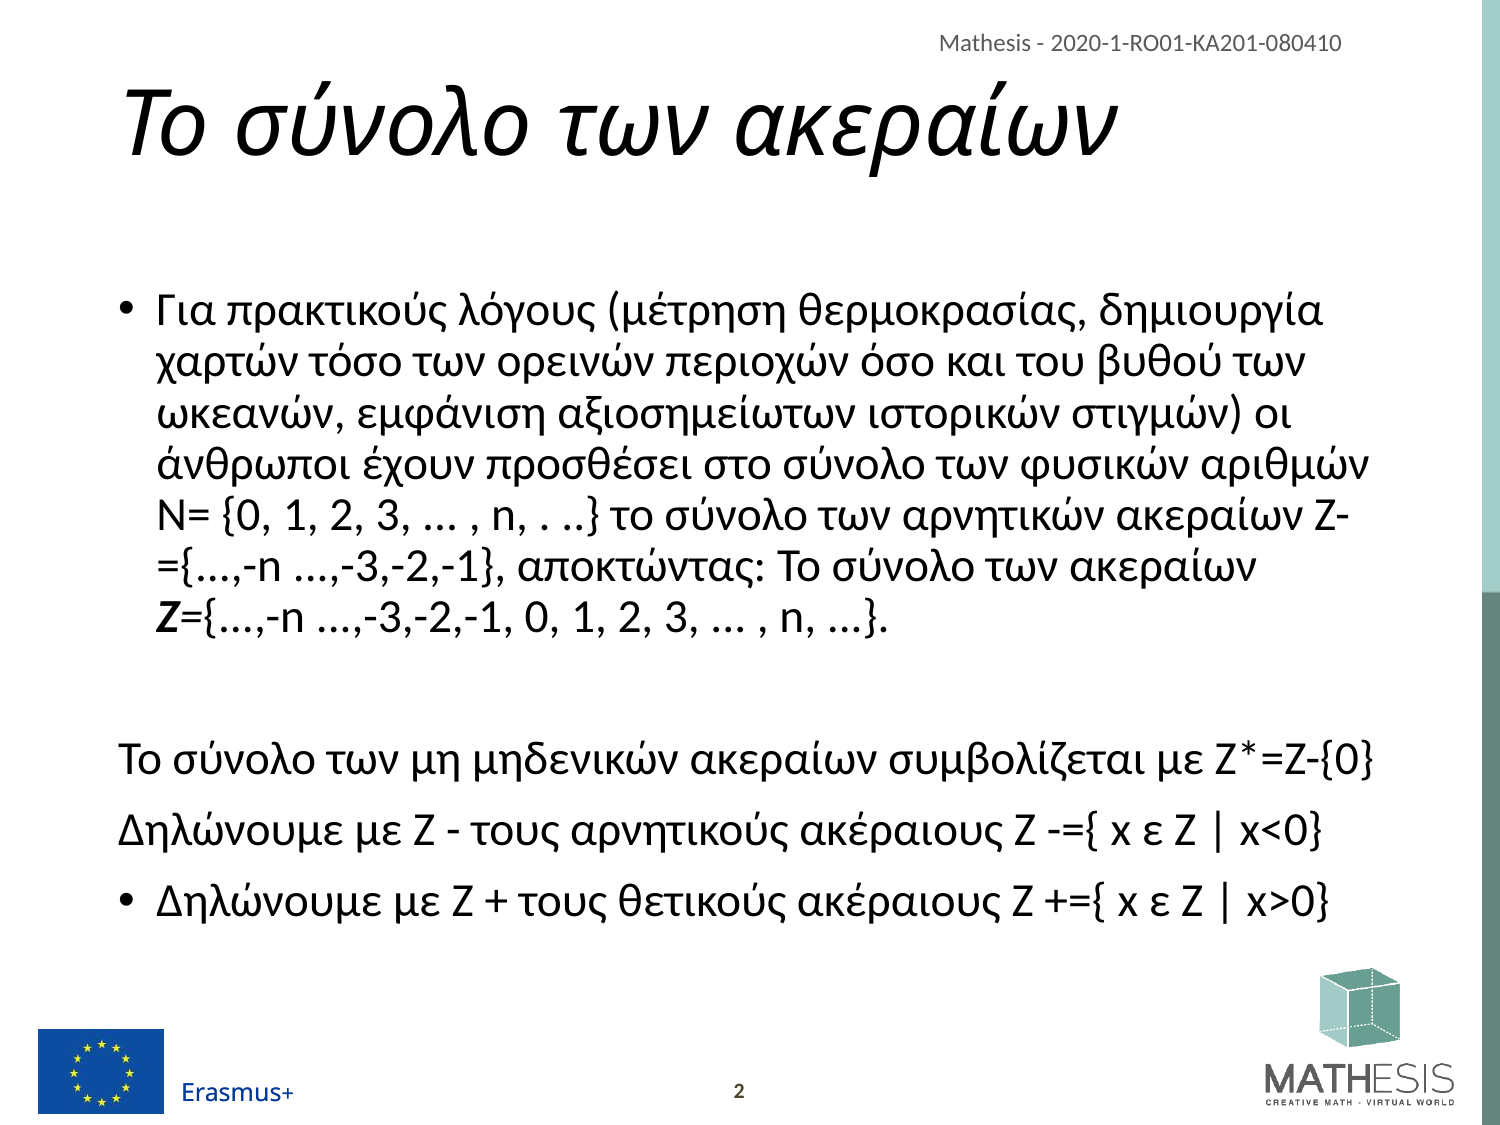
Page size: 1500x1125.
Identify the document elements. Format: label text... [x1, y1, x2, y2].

picture [38, 1029, 164, 1114]
title Το σύνολο των ακεραίων [103, 59, 1397, 277]
list Για πρακτικούς λόγους (μέτρηση θερμοκρασίας, δημιουργία χαρτών τόσο των ορεινών περιοχών όσο και του βυθού των ωκεανών, εμφάνιση αξιοσημείωτων ιστορικών στιγμών) οι άνθρωποι έχουν προσθέσει στο σύνολο των φυσικών αριθμών N= {0, 1, 2, 3, ... , n, . ..} το σύνολο των αρνητικών ακεραίων Z-={...,-n ...,-3,-2,-1}, αποκτώντας: Το σύνολο των ακεραίων Z={...,-n ...,-3,-2,-1, 0, 1, 2, 3, ... , n, ...}. Το σύνολο των μη μηδενικών ακεραίων συμβολίζεται με Z*=Z-{0} Δηλώνουμε με Z - τους αρνητικούς ακέραιους Z -={ x ε Z | x<0} Δηλώνουμε με Z + τους θετικούς ακέραιους Z +={ x ε Z | x>0} [103, 277, 1397, 992]
